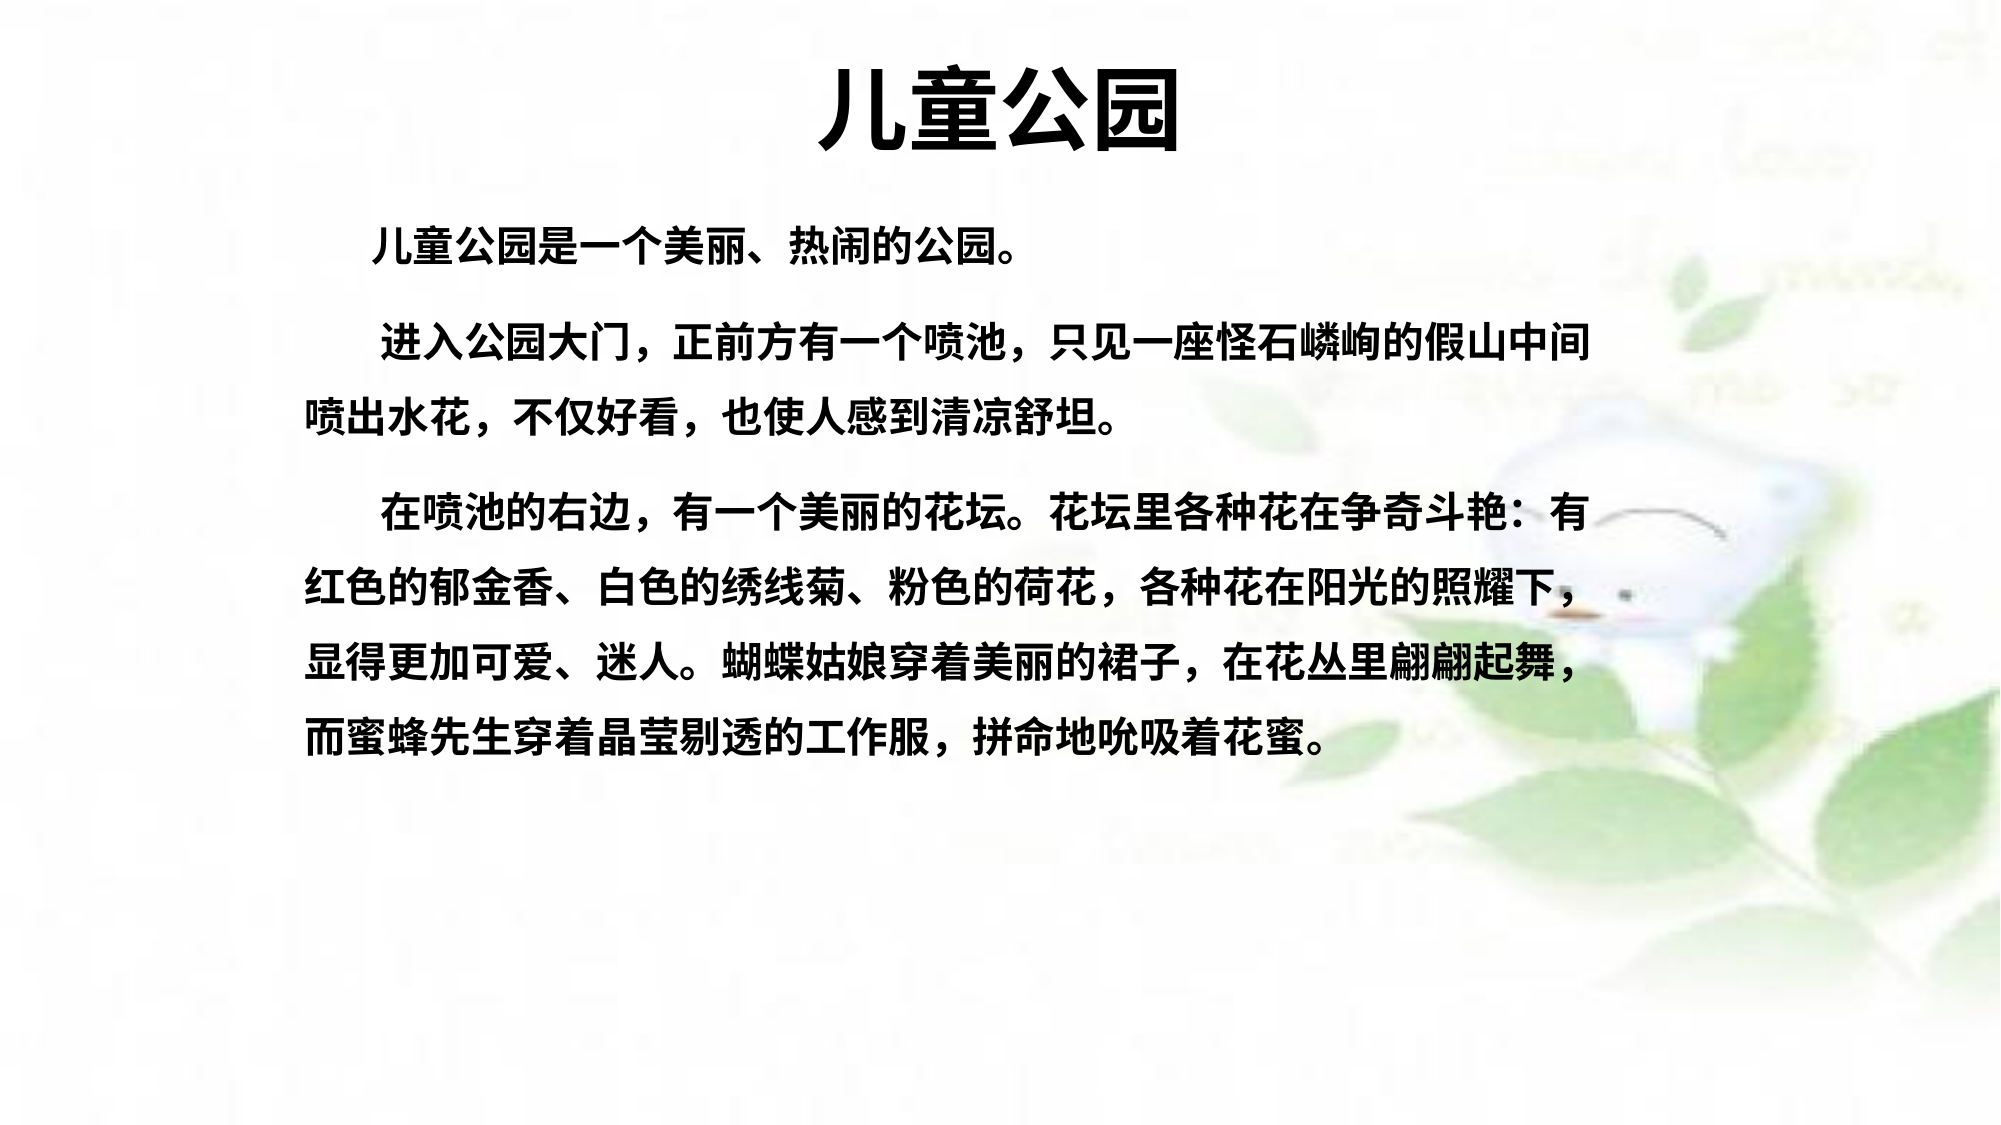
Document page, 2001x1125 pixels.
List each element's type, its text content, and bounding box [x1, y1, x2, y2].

list 儿童公园是一个美丽、热闹的公园。 进入公园大门，正前方有一个喷池，只见一座怪石嶙峋的假山中间喷出水花，不仅好看，也使人感到清凉舒坦。 在喷池的右边，有一个美丽的花坛。花坛里各种花在争奇斗艳：有红色的郁金香、白色的绣线菊、粉色的荷花，各种花在阳光的照耀下，显得更加可爱、迷人。蝴蝶姑娘穿着美丽的裙子，在花丛里翩翩起舞，而蜜蜂先生穿着晶莹剔透的工作服，拼命地吮吸着花蜜。 [251, 186, 1648, 1075]
title 儿童公园 [137, 59, 1863, 278]
picture [0, 0, 2001, 1125]
